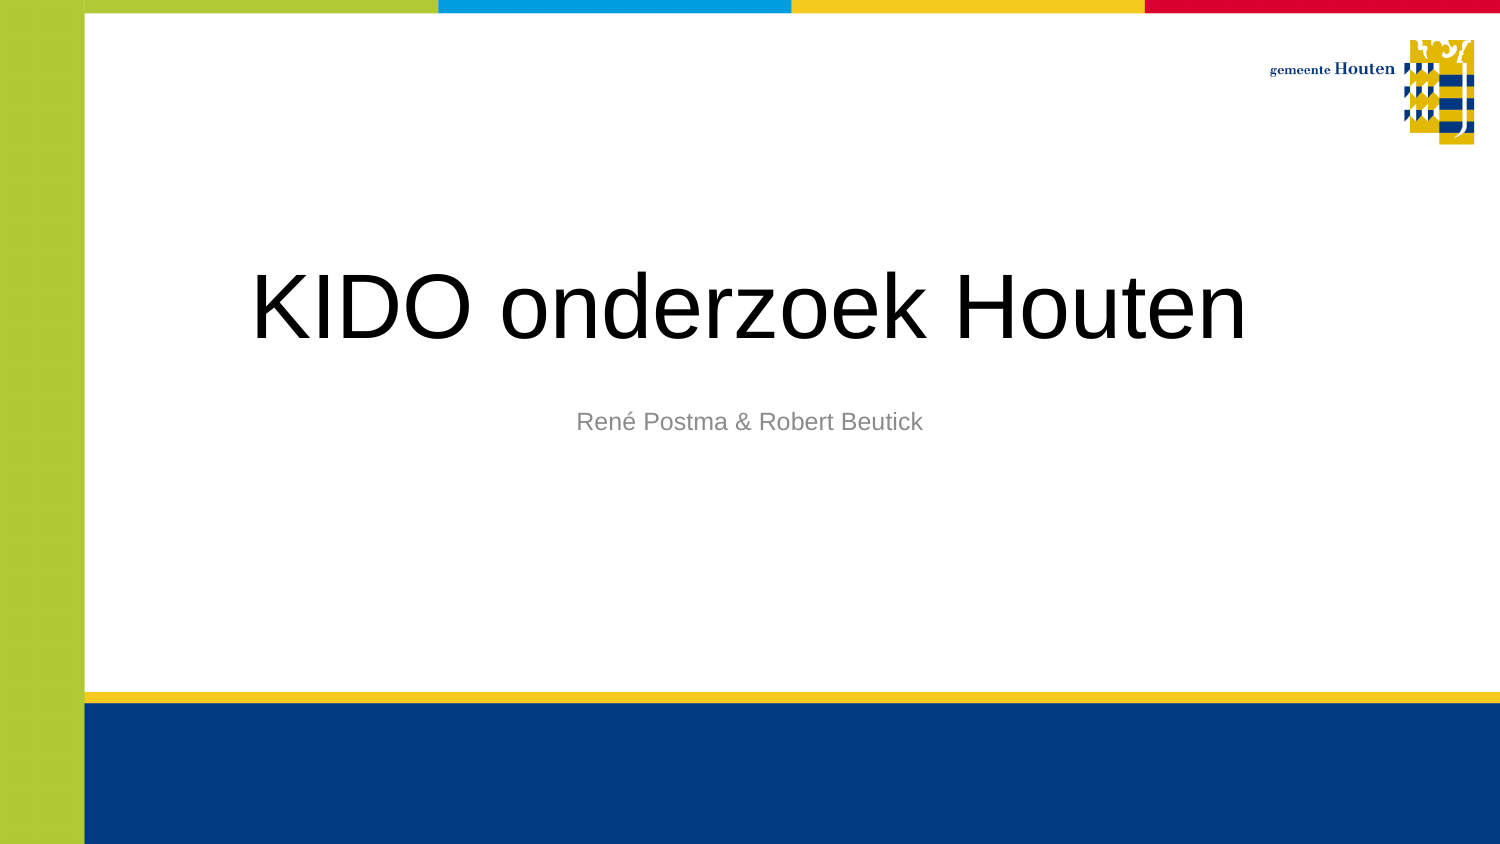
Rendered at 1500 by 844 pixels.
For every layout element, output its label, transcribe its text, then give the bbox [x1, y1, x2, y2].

subtitle René Postma & Robert Beutick [225, 398, 1275, 558]
title KIDO onderzoek Houten [112, 226, 1388, 378]
picture [0, 0, 1500, 844]
